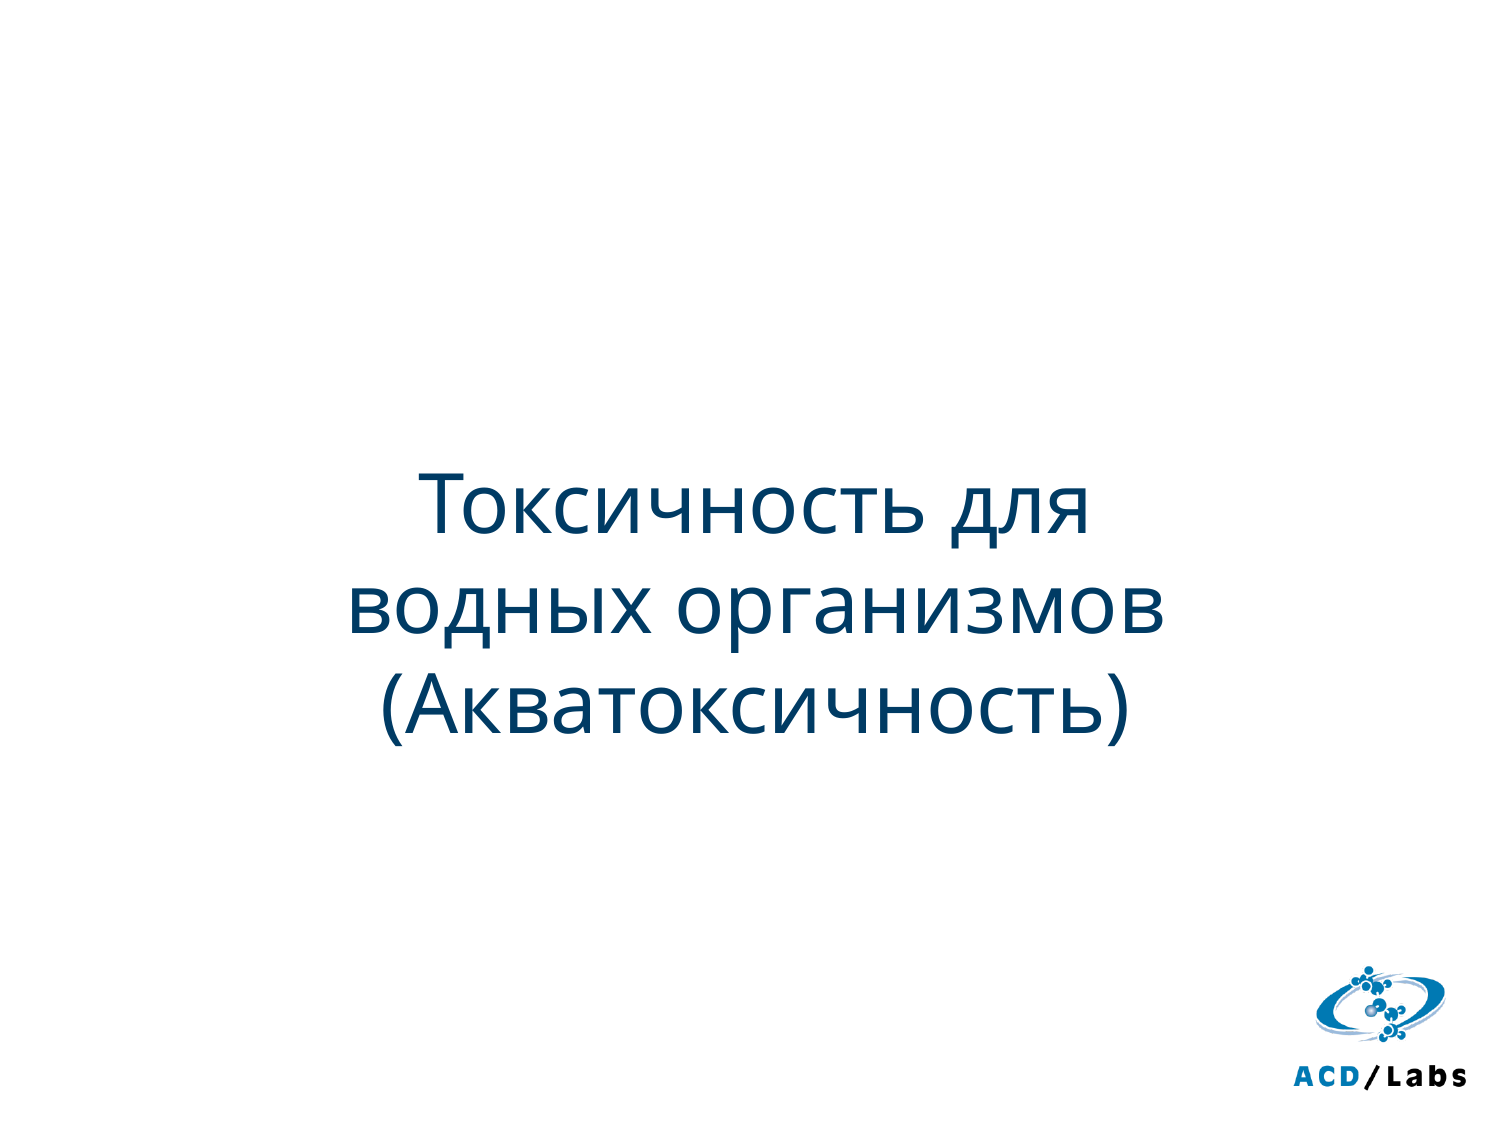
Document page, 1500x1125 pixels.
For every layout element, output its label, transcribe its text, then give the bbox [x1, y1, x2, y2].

picture [1293, 964, 1471, 1101]
list Токсичность для водных организмов (Акватоксичность) [118, 476, 1394, 724]
